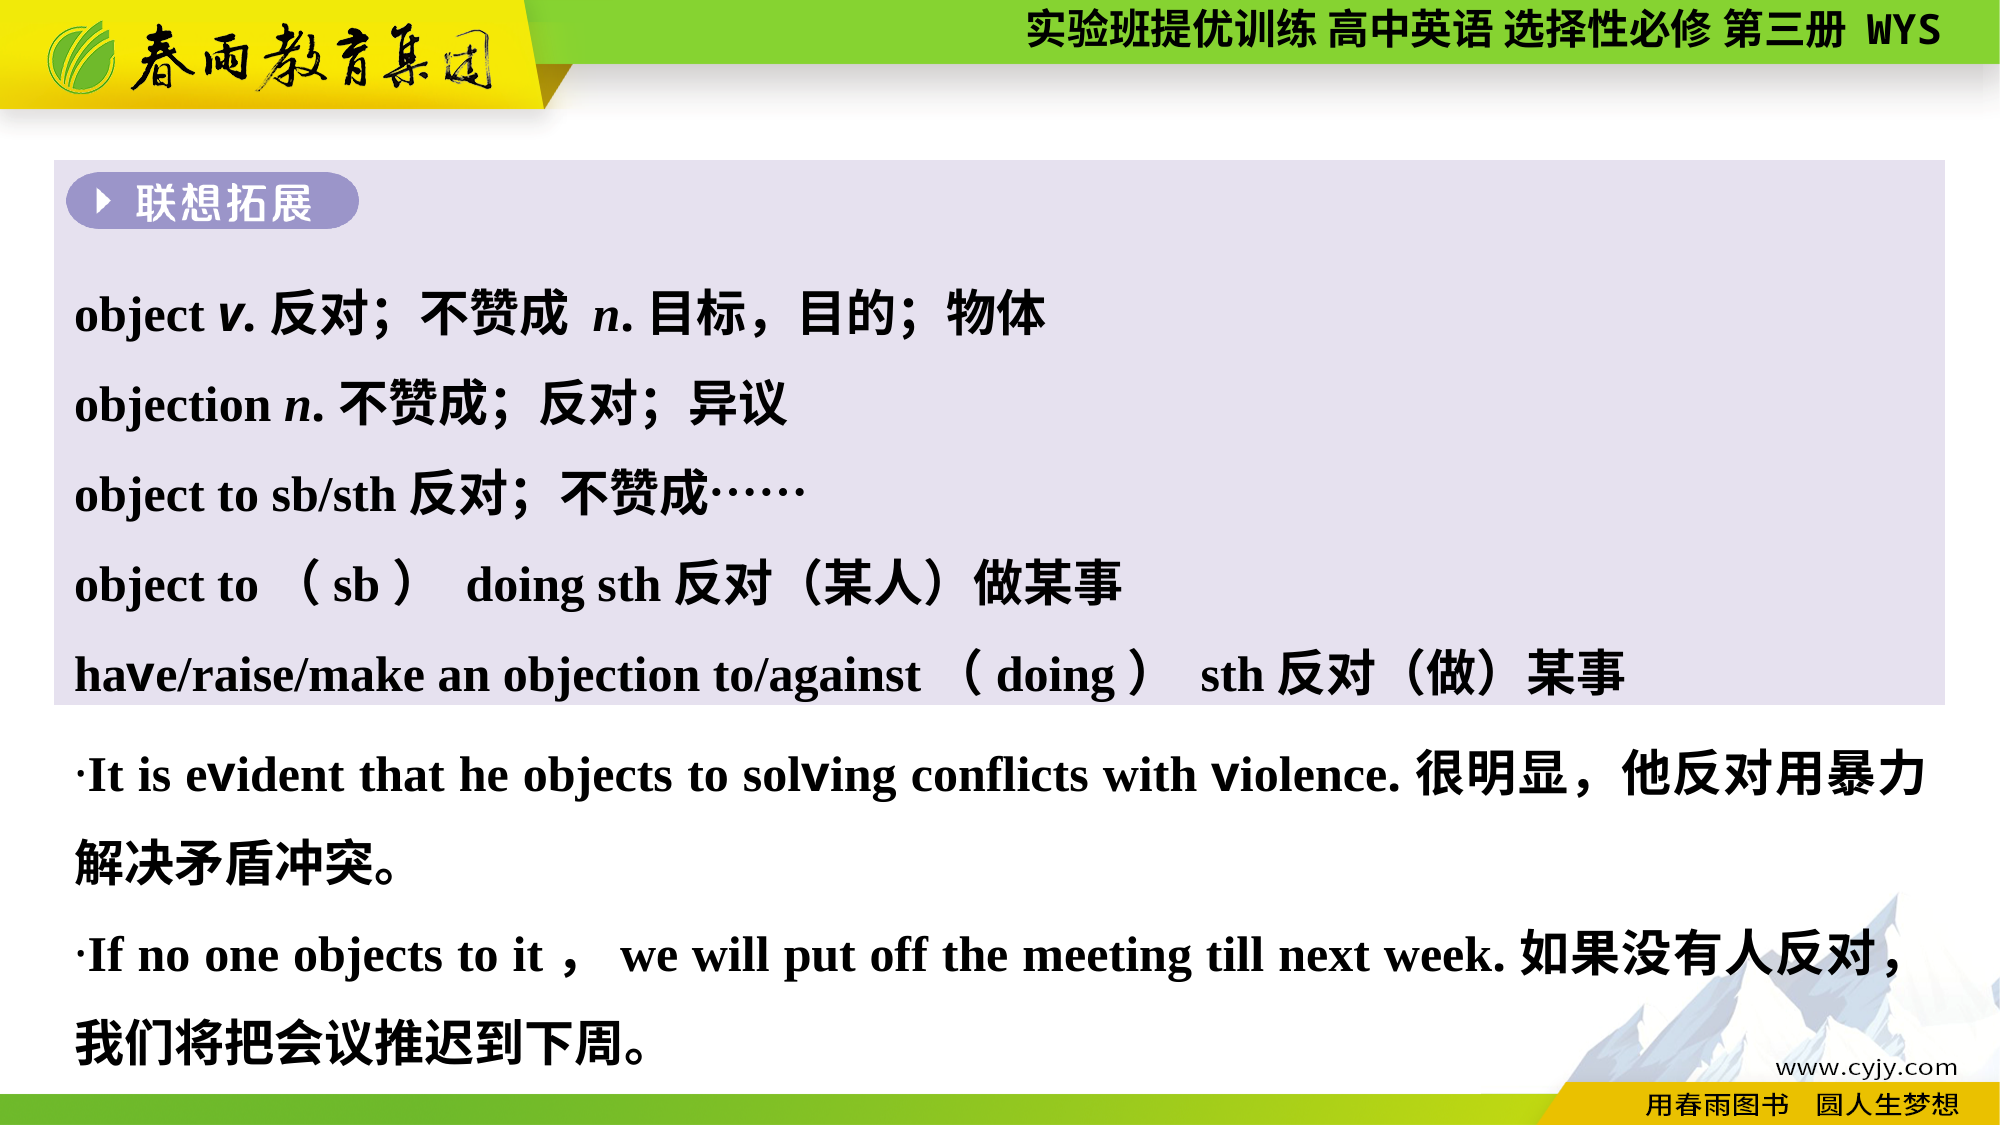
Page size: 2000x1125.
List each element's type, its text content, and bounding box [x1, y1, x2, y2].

text_box ·It is evident that he objects to solving conflicts with violence.很明显，他反对用暴力解决矛盾冲突。 ·If no one objects to it，we will put off the meeting till next week.如果没有人反对，我们将把会议推迟到下周。 [59, 716, 1944, 1080]
picture [0, 0, 2000, 1125]
